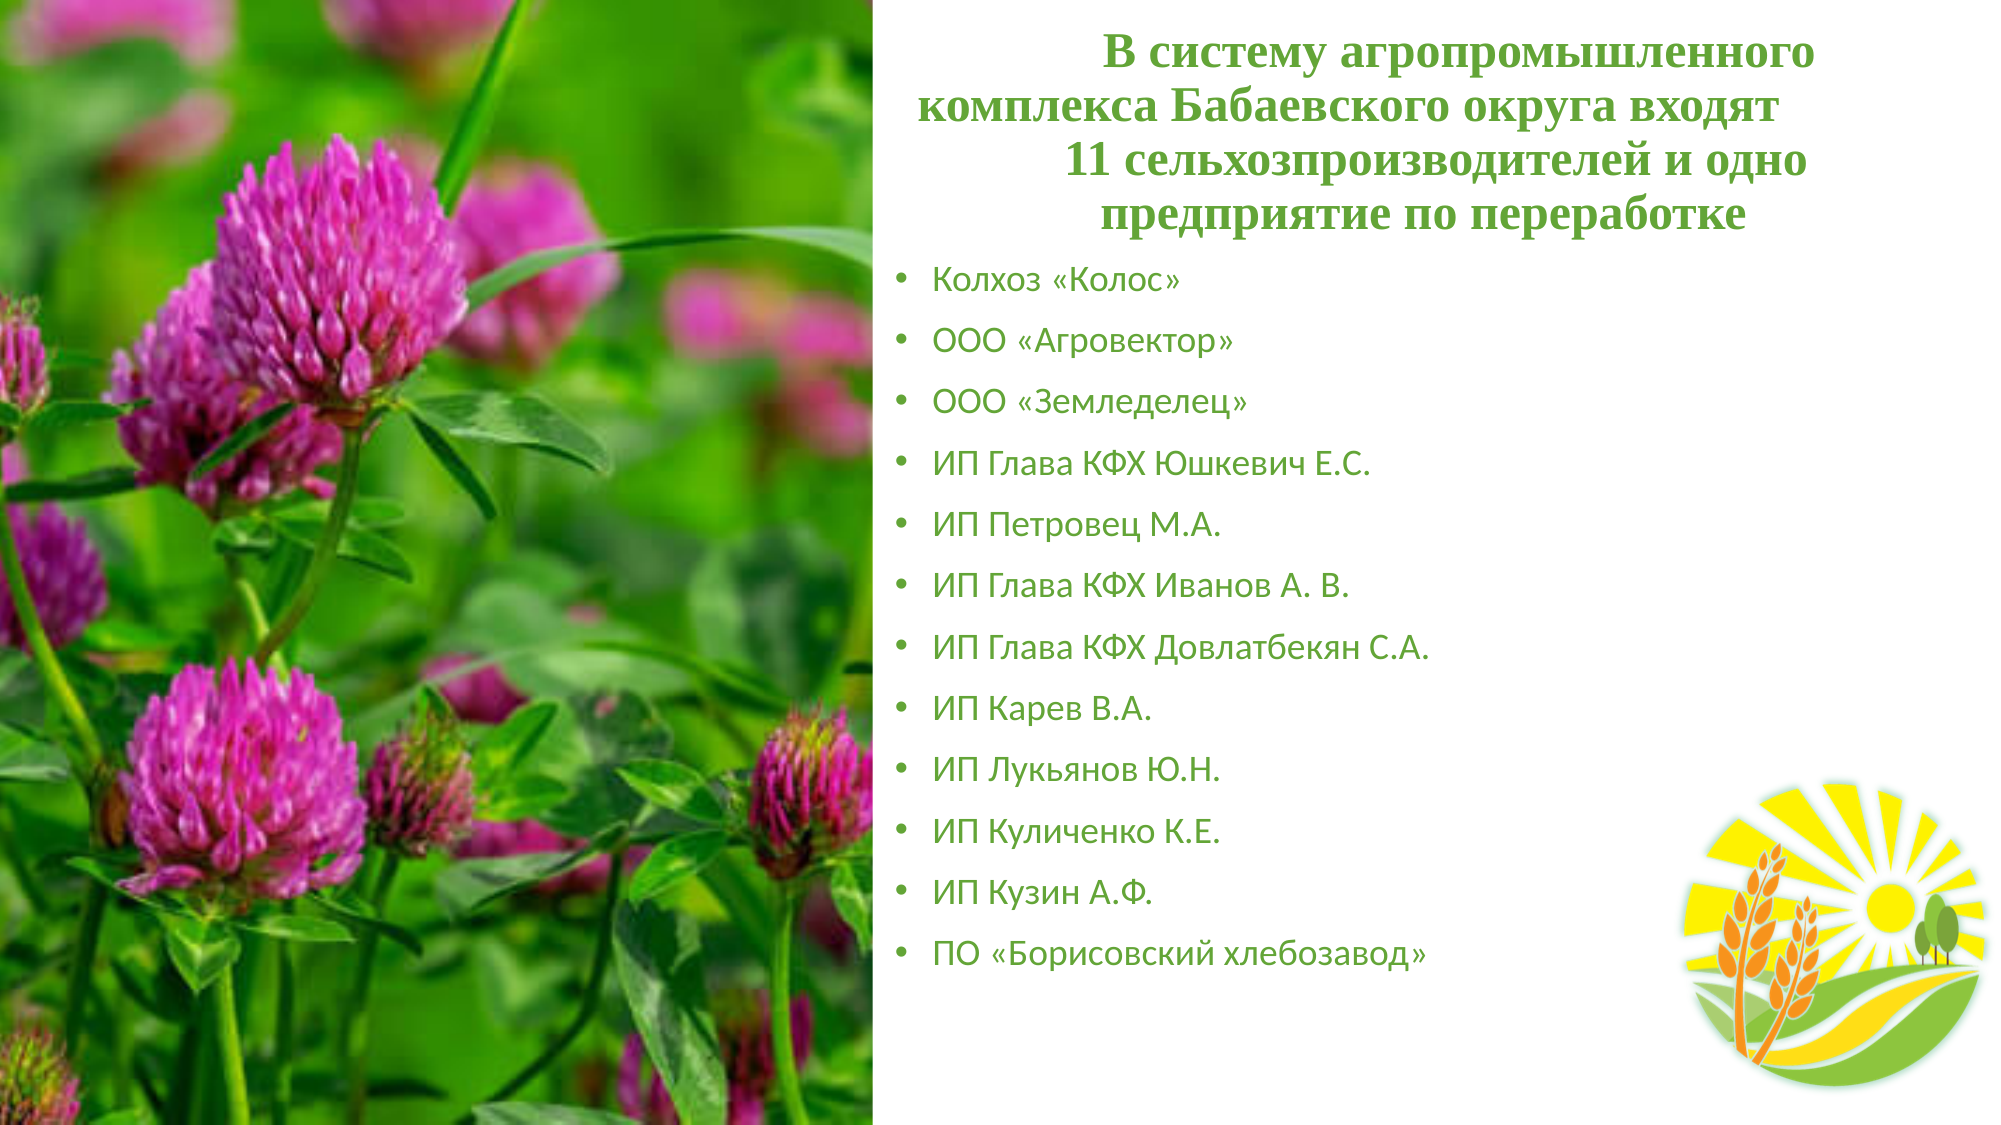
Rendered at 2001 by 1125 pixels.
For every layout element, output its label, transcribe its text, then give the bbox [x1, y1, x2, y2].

picture [1668, 767, 2000, 1102]
list Колхоз «Колос» ООО «Агровектор» ООО «Земледелец» ИП Глава КФХ Юшкевич Е.С. ИП Петровец М.А. ИП Глава КФХ Иванов А. В. ИП Глава КФХ Довлатбекян С.А. ИП Карев В.А. ИП Лукьянов Ю.Н. ИП Куличенко К.Е. ИП Кузин А.Ф. ПО «Борисовский хлебозавод» [880, 251, 1950, 1014]
picture [0, 0, 873, 1125]
title В систему агропромышленного комплекса Бабаевского округа входят 11 сельхозпроизводителей и одно предприятие по переработке [893, 23, 1950, 241]
